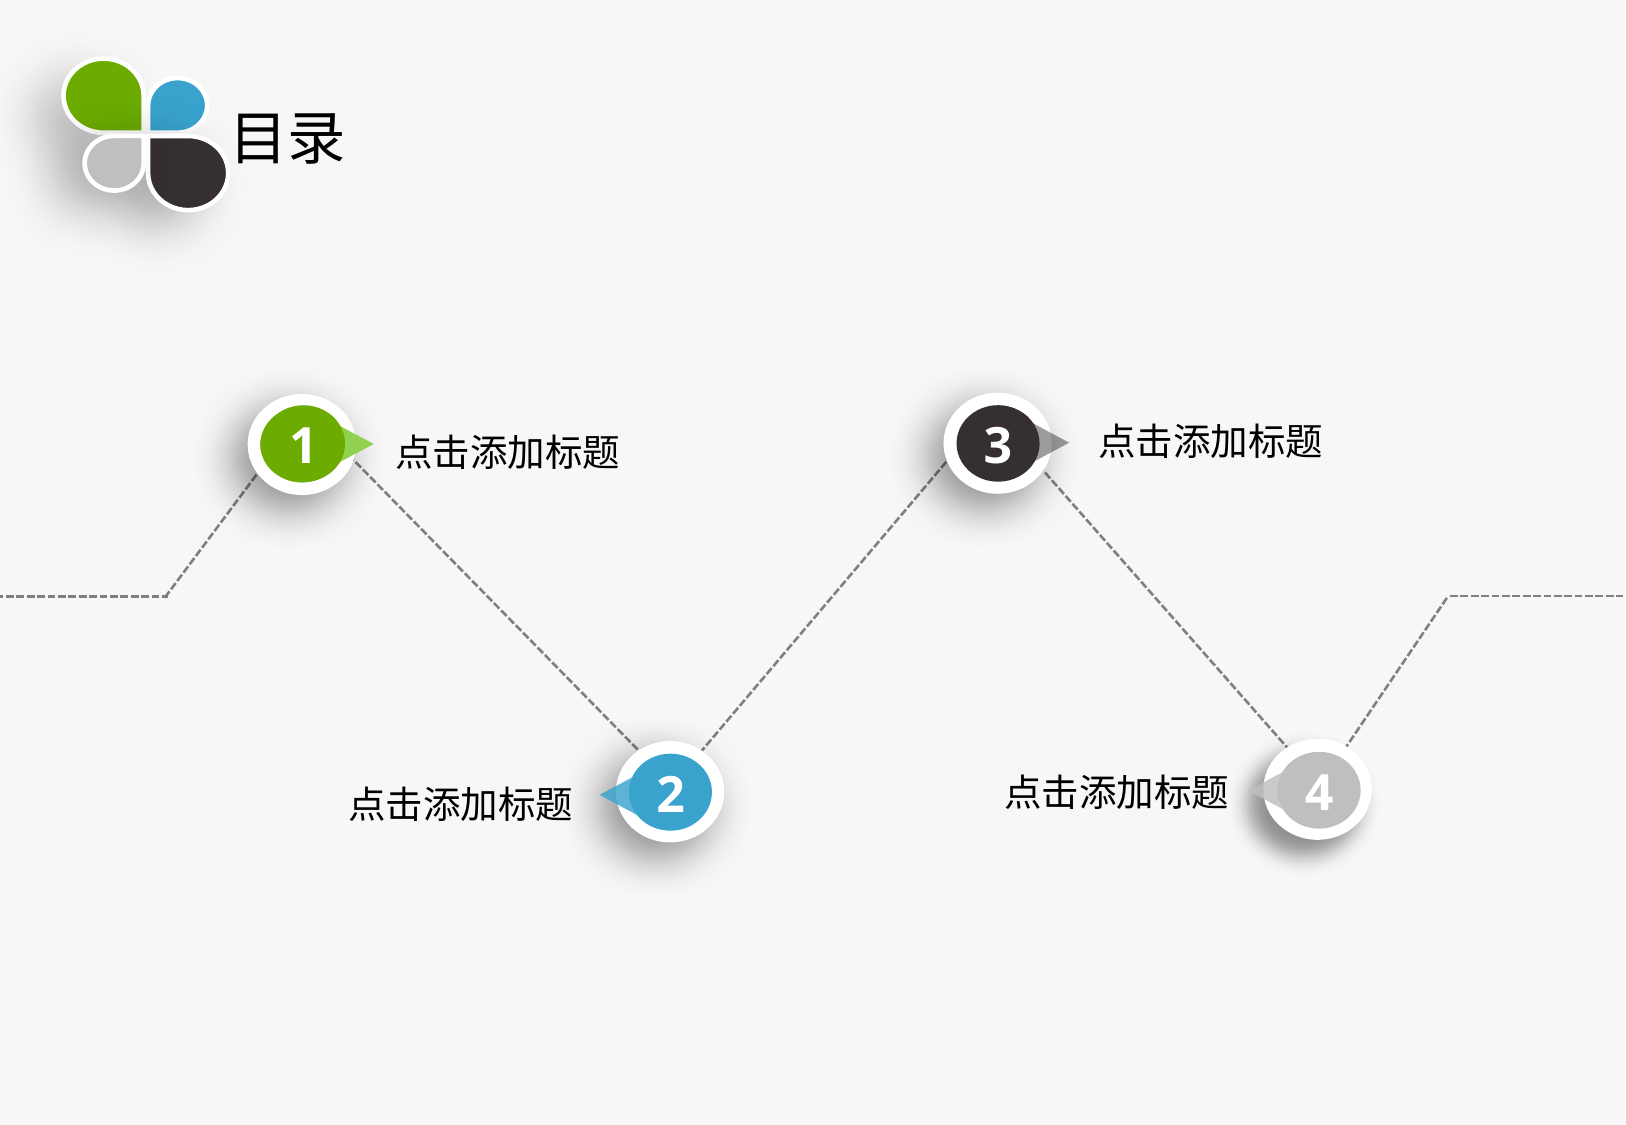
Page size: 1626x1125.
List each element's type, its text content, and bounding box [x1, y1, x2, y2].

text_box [949, 398, 1070, 488]
text_box 点击添加标题 [989, 797, 1242, 822]
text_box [599, 747, 719, 837]
text_box 目录 [214, 93, 403, 179]
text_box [1247, 744, 1366, 834]
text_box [253, 400, 374, 490]
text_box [0, 409, 1623, 786]
text_box [145, 133, 230, 213]
text_box [61, 56, 146, 122]
text_box 点击添加标题 [333, 797, 589, 834]
text_box [82, 133, 146, 193]
text_box [146, 75, 210, 128]
